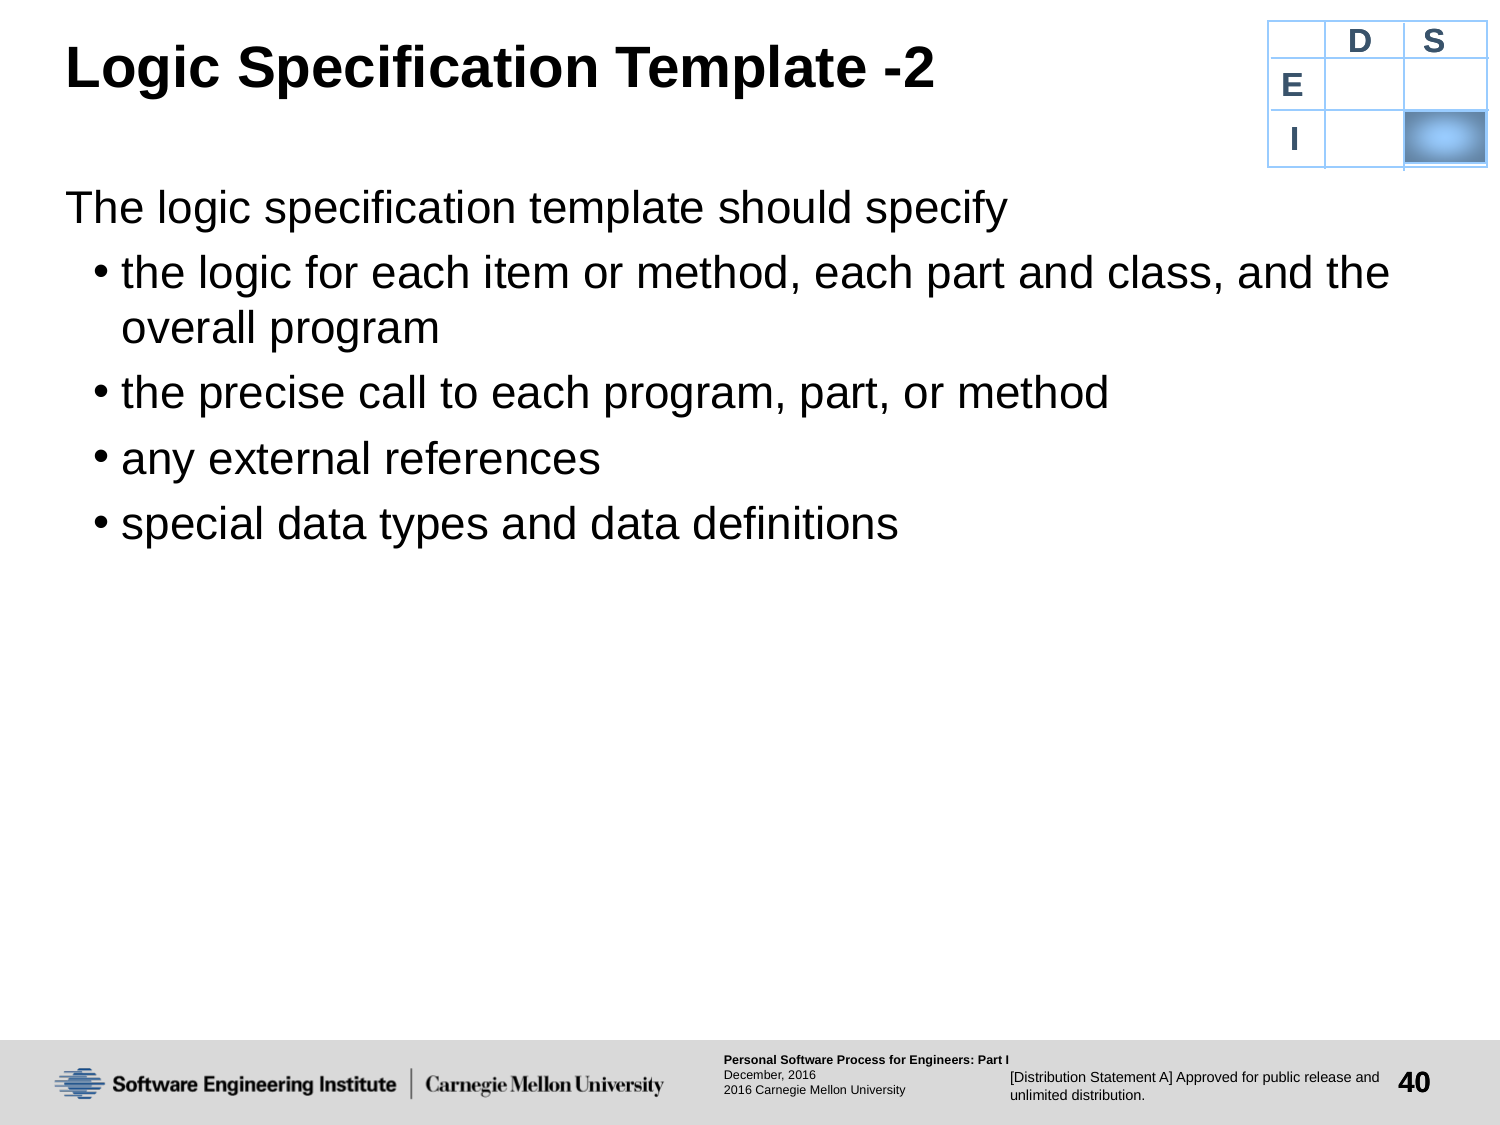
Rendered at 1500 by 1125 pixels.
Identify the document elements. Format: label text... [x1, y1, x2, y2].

list The logic specification template should specify the logic for each item or method, each part and class, and the overall program the precise call to each program, part, or method any external references special data types and data definitions [65, 177, 1431, 1000]
picture [46, 1061, 673, 1104]
title Logic Specification Template -2 [65, 37, 1266, 148]
picture [1266, 12, 1493, 174]
